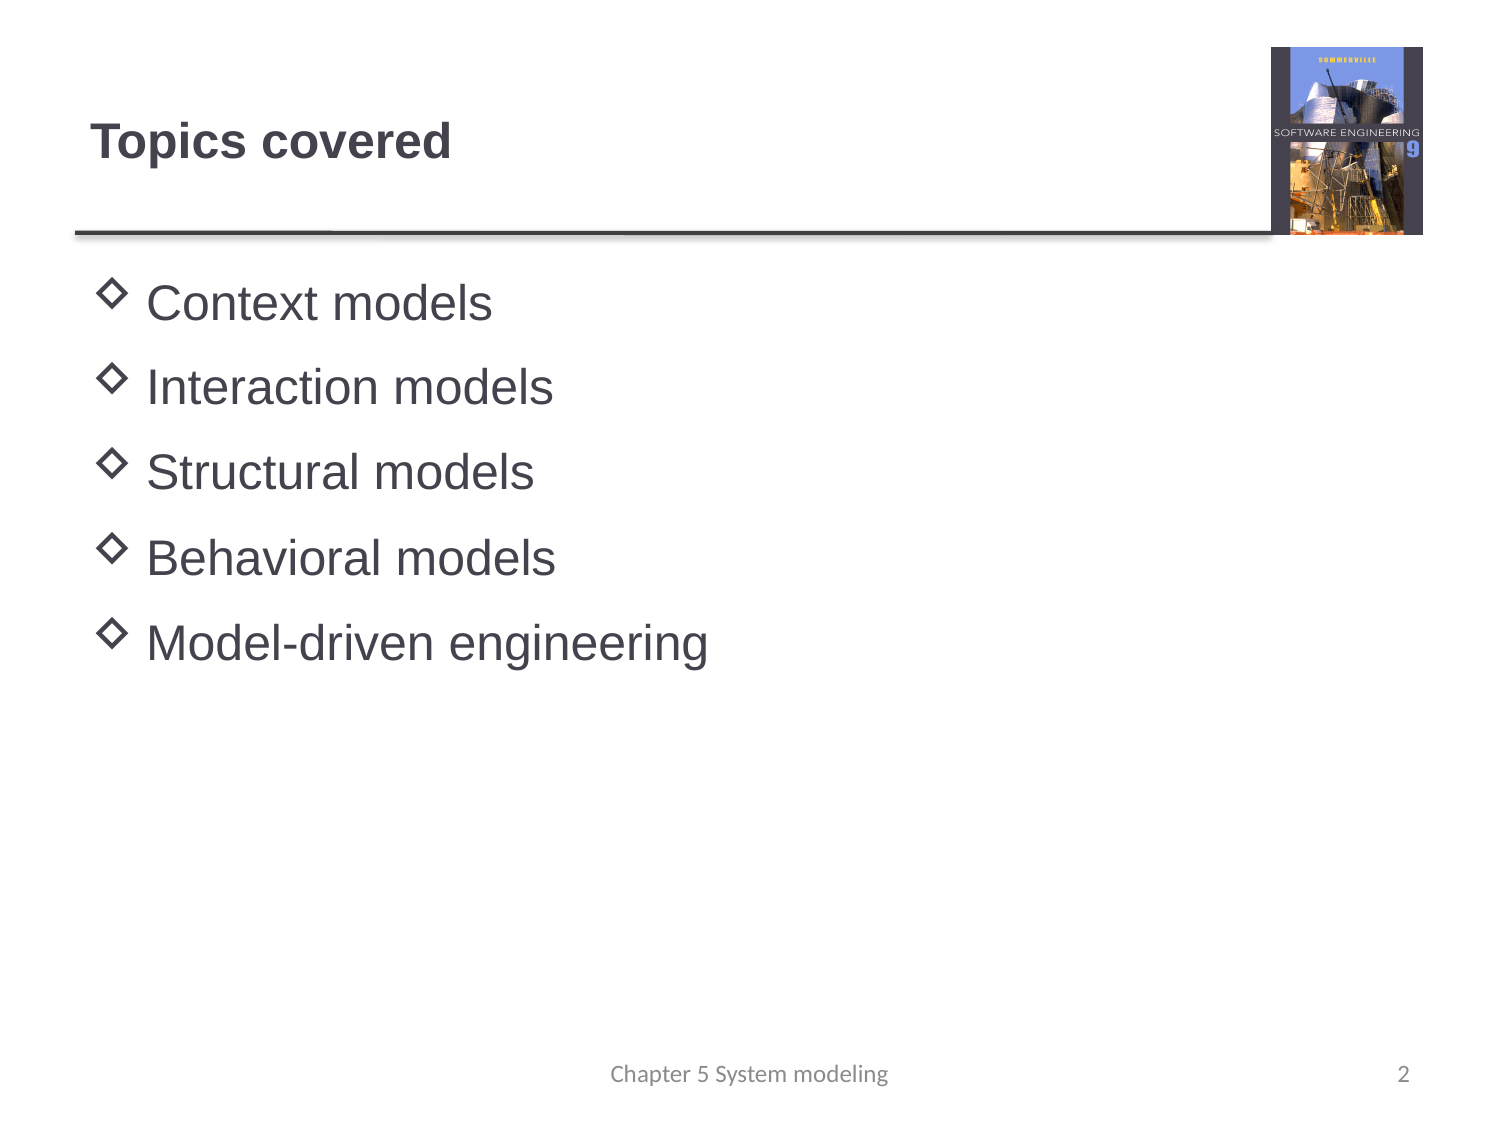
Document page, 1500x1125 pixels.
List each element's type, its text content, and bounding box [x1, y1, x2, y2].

picture [1272, 47, 1423, 235]
slide_number 2 [1074, 1042, 1425, 1103]
footer Chapter 5 System modeling [512, 1042, 988, 1103]
title Topics covered [74, 44, 1272, 233]
list Context models Interaction models Structural models Behavioral models Model-driven engineering [75, 262, 1425, 1005]
